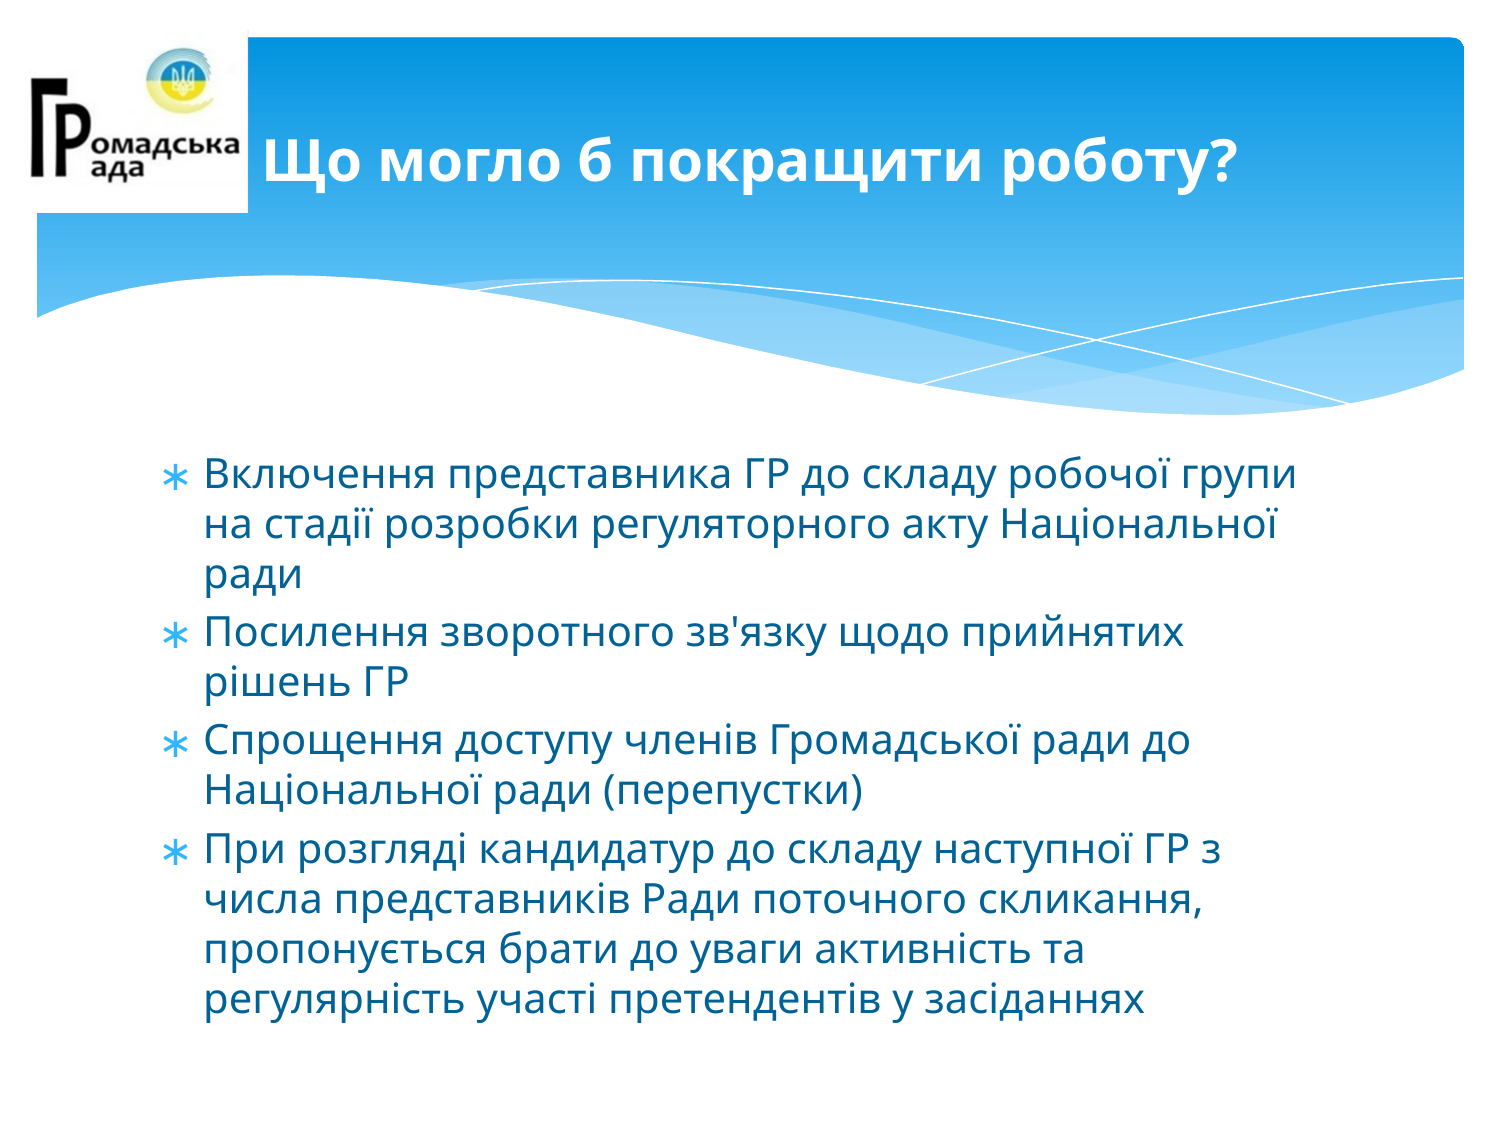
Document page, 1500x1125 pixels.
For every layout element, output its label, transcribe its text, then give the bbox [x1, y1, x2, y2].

picture [29, 30, 249, 214]
list Включення представника ГР до складу робочої групи на стадії розробки регуляторного акту Національної ради Посилення зворотного зв'язку щодо прийнятих рішень ГР Спрощення доступу членів Громадської ради до Національної ради (перепустки) При розгляді кандидатур до складу наступної ГР з числа представників Ради поточного скликання, пропонується брати до уваги активність та регулярність участі претендентів у засіданнях [143, 438, 1359, 1005]
title Що могло б покращити роботу? [75, 55, 1425, 261]
